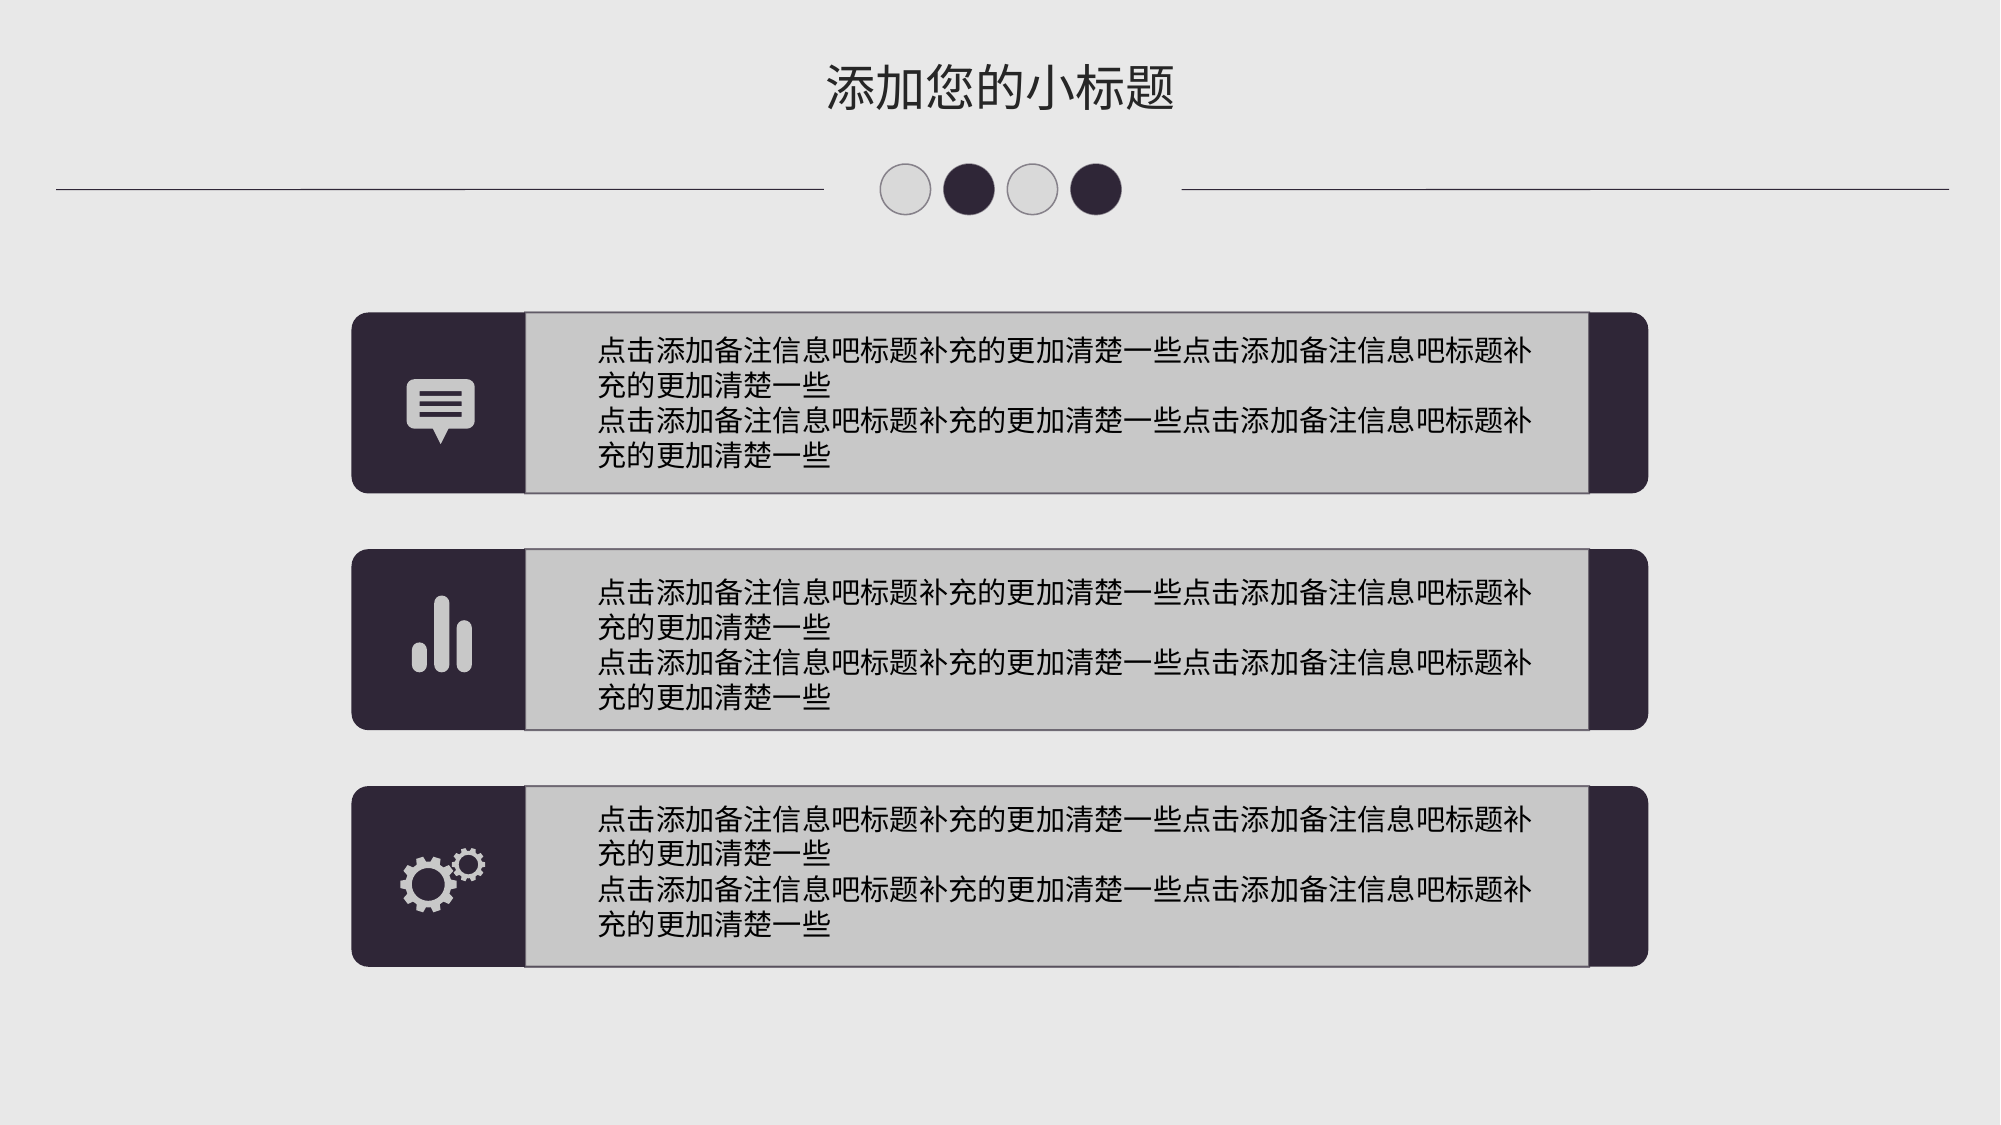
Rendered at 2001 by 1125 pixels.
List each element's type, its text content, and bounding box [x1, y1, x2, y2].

text_box [1590, 549, 1649, 731]
text_box [351, 312, 525, 494]
text_box [525, 312, 1590, 494]
text_box [525, 786, 1590, 967]
text_box 点击添加备注信息吧标题补充的更加清楚一些点击添加备注信息吧标题补充的更加清楚一些 点击添加备注信息吧标题补充的更加清楚一些点击添加备注信息吧标题补充的更加清楚一些 [582, 324, 1566, 550]
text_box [400, 848, 486, 913]
text_box [351, 549, 525, 731]
text_box [1590, 786, 1649, 967]
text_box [406, 379, 475, 445]
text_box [411, 595, 472, 673]
text_box [351, 786, 525, 967]
text_box [1590, 312, 1649, 494]
text_box 点击添加备注信息吧标题补充的更加清楚一些点击添加备注信息吧标题补充的更加清楚一些 点击添加备注信息吧标题补充的更加清楚一些点击添加备注信息吧标题补充的更加清楚一些 [582, 566, 1566, 792]
text_box 点击添加备注信息吧标题补充的更加清楚一些点击添加备注信息吧标题补充的更加清楚一些 点击添加备注信息吧标题补充的更加清楚一些点击添加备注信息吧标题补充的更加清楚一些 [582, 793, 1566, 984]
text_box 添加您的小标题 [810, 49, 1190, 124]
text_box [525, 549, 1590, 731]
